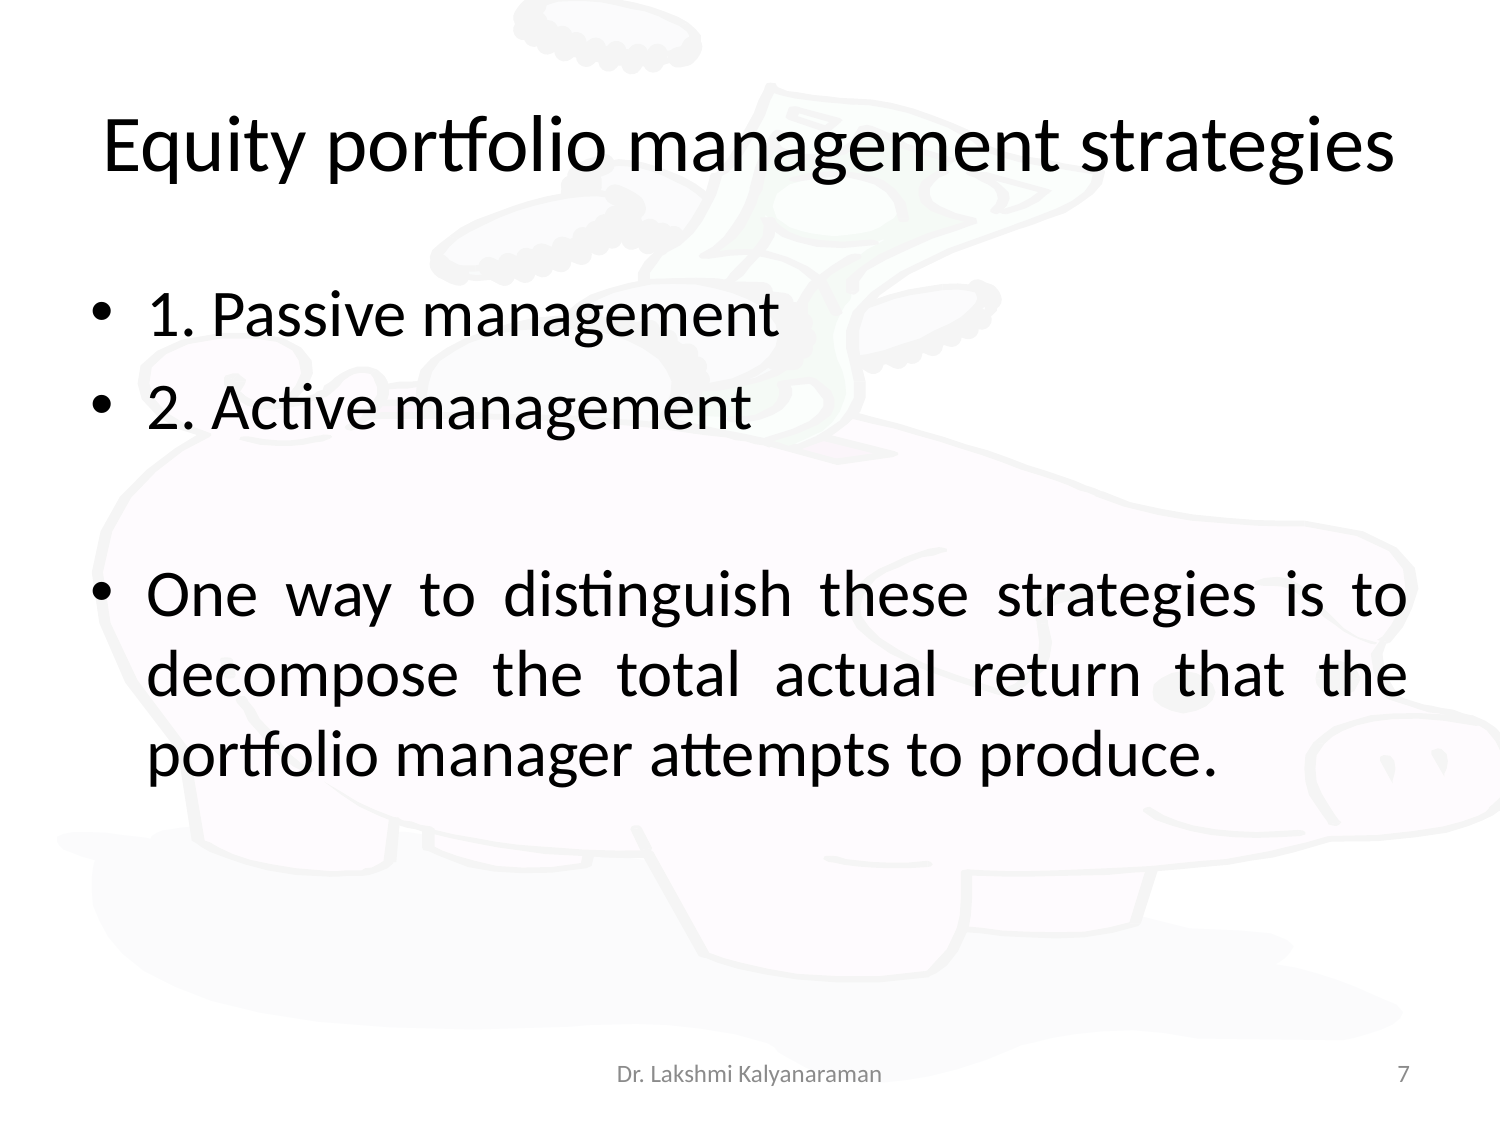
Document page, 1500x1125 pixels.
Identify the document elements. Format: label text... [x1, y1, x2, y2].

title Equity portfolio management strategies [75, 45, 1425, 233]
list 1. Passive management 2. Active management One way to distinguish these strategies is to decompose the total actual return that the portfolio manager attempts to produce. [75, 262, 1425, 1005]
footer Dr. Lakshmi Kalyanaraman [512, 1042, 988, 1103]
slide_number 7 [1074, 1042, 1425, 1103]
